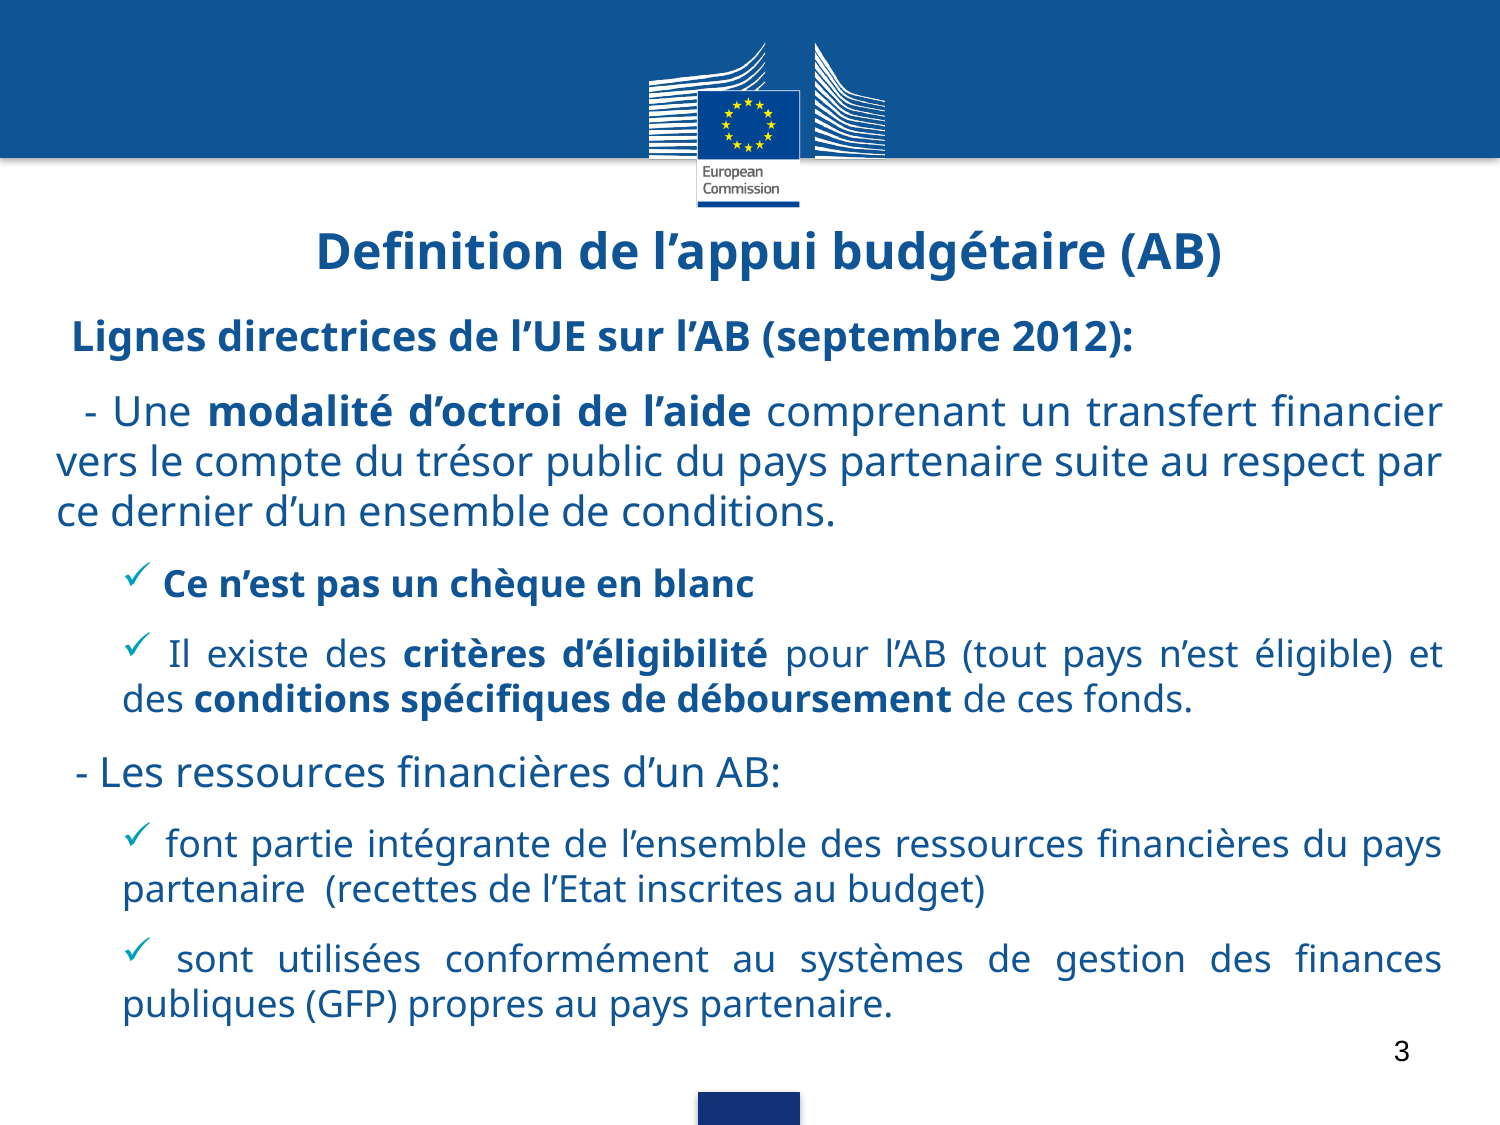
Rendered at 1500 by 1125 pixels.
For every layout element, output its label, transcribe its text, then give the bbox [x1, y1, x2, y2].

slide_number 3 [1074, 1024, 1426, 1103]
title Definition de l’appui budgétaire (AB) [64, 196, 1416, 302]
picture [649, 42, 885, 196]
list Lignes directrices de l’UE sur l’AB (septembre 2012): - Une modalité d’octroi de l’aide comprenant un transfert financier vers le compte du trésor public du pays partenaire suite au respect par ce dernier d’un ensemble de conditions. Ce n’est pas un chèque en blanc Il existe des critères d’éligibilité pour l’AB (tout pays n’est éligible) et des conditions spécifiques de déboursement de ces fonds. - Les ressources financières d’un AB: font partie intégrante de l’ensemble des ressources financières du pays partenaire (recettes de l’Etat inscrites au budget) sont utilisées conformément au systèmes de gestion des finances publiques (GFP) propres au pays partenaire. [41, 302, 1459, 1095]
